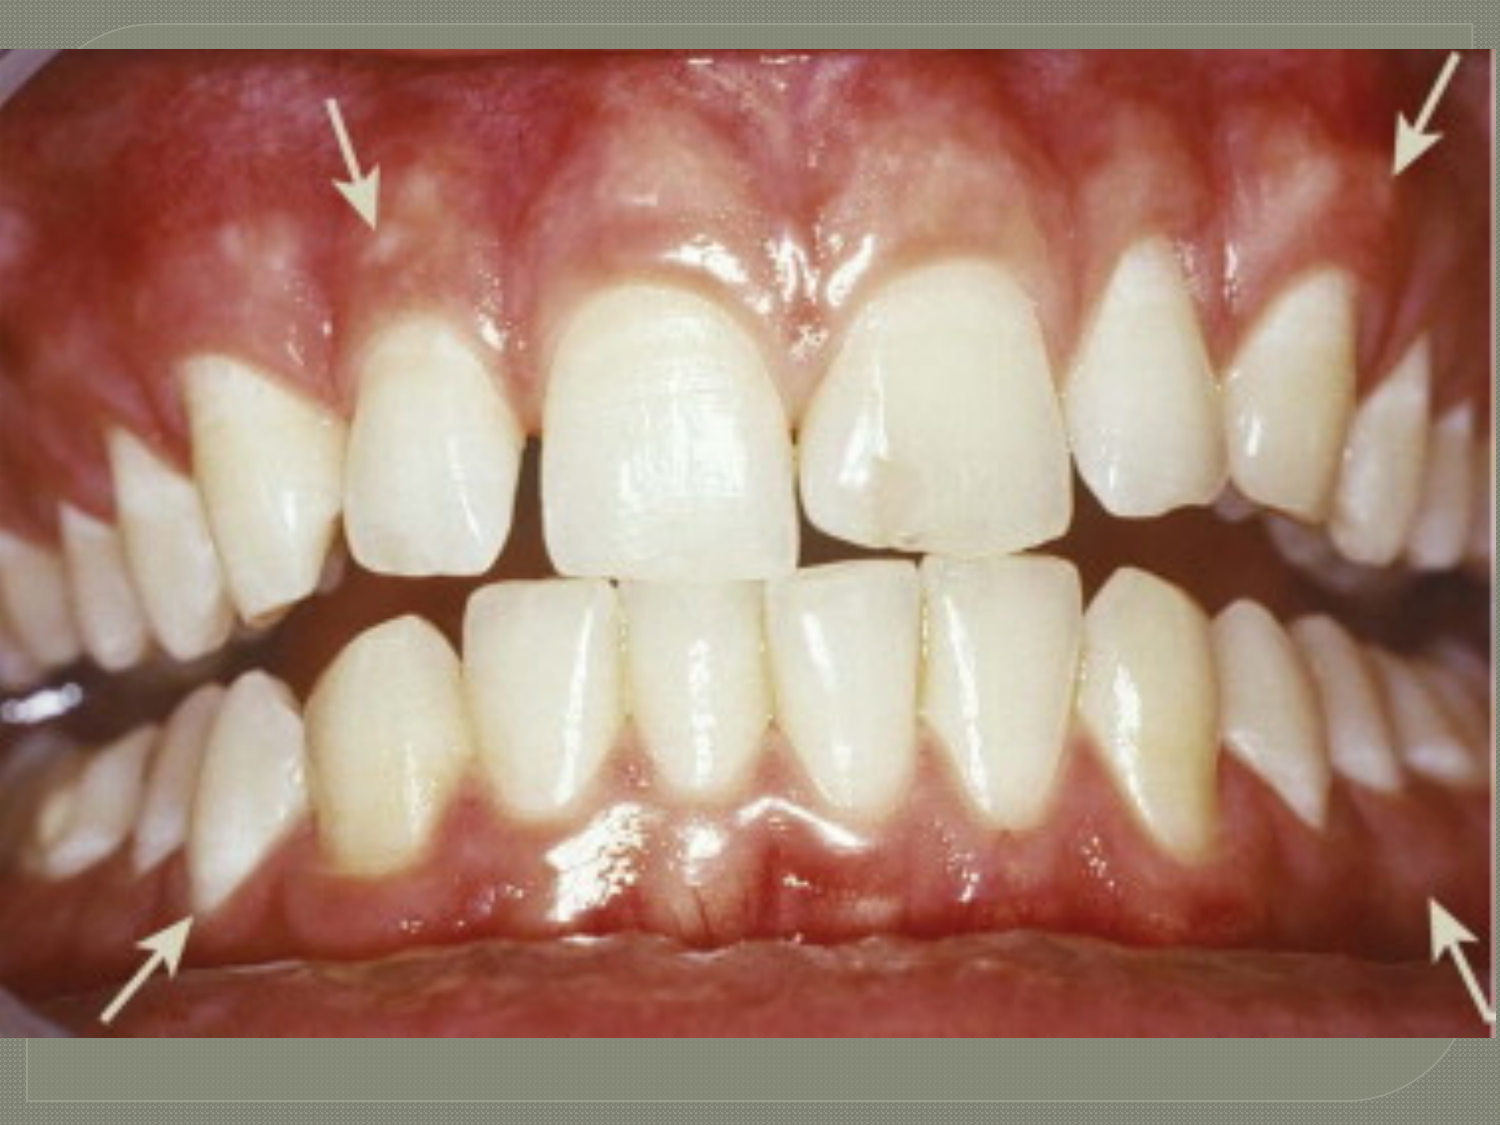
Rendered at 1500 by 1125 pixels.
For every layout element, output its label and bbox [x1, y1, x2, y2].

list [0, 49, 1496, 1038]
